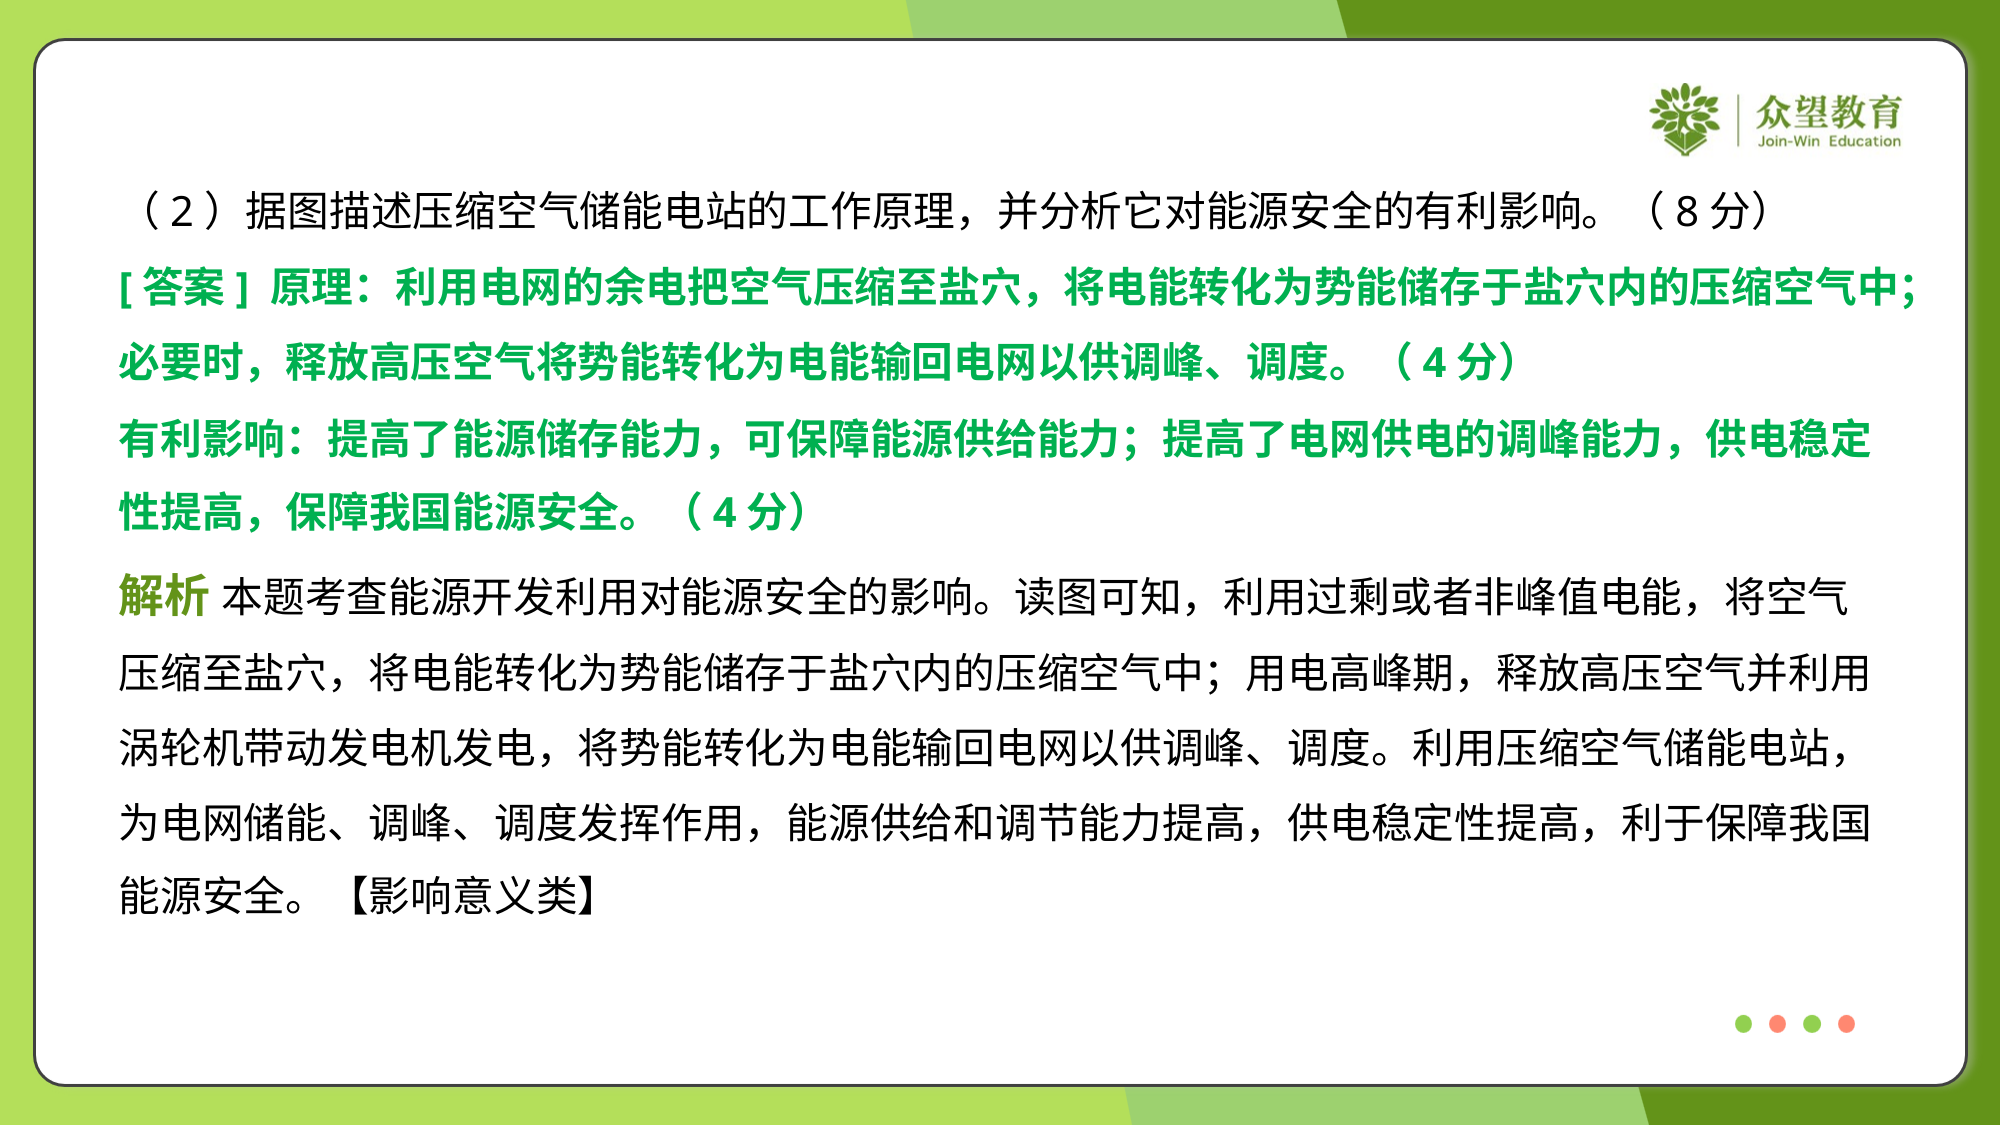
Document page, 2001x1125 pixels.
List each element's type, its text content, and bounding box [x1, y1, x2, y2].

picture [0, 0, 2000, 1125]
text_box （2）据图描述压缩空气储能电站的工作原理，并分析它对能源安全的有利影响。（8分） [118, 159, 1883, 227]
text_box 解析 本题考查能源开发利用对能源安全的影响。读图可知，利用过剩或者非峰值电能，将空气 压缩至盐穴，将电能转化为势能储存于盐穴内的压缩空气中；用电高峰期，释放高压空气并利用 涡轮机带动发电机发电，将势能转化为电能输回电网以供调峰、调度。利用压缩空气储能电站， 为电网储能、调峰、调度发挥作用，能源供给和调节能力提高，供电稳定性提高，利于保障我国 能源安全。【影响意义类】 [118, 544, 1883, 913]
text_box [答案] 原理：利用电网的余电把空气压缩至盐穴，将电能转化为势能储存于盐穴内的压缩空气中； 必要时，释放高压空气将势能转化为电能输回电网以供调峰、调度。（4分） 有利影响：提高了能源储存能力，可保障能源供给能力；提高了电网供电的调峰能力，供电稳定 性提高，保障我国能源安全。（4分） [118, 235, 1883, 528]
